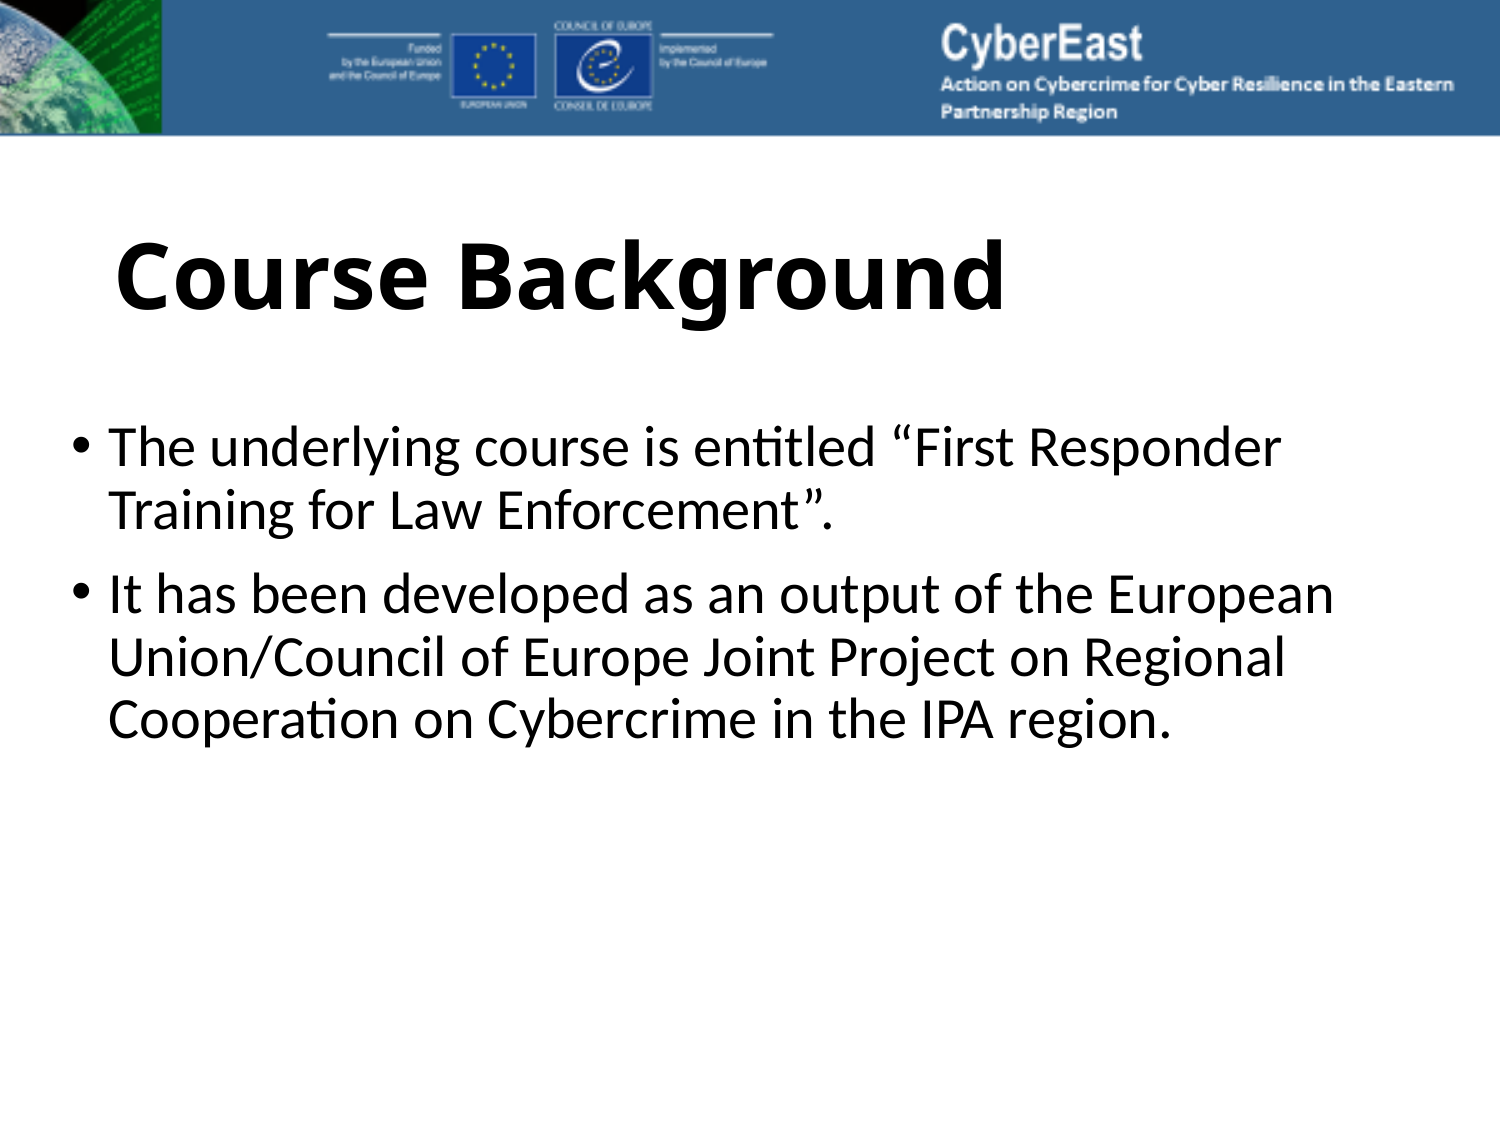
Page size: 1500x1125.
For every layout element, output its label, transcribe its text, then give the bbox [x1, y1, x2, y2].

title Course Background [75, 203, 1425, 357]
picture [0, 0, 1500, 1125]
list The underlying course is entitled “First Responder Training for Law Enforcement”. It has been developed as an output of the European Union/Council of Europe Joint Project on Regional Cooperation on Cybercrime in the IPA region. [56, 408, 1406, 1125]
